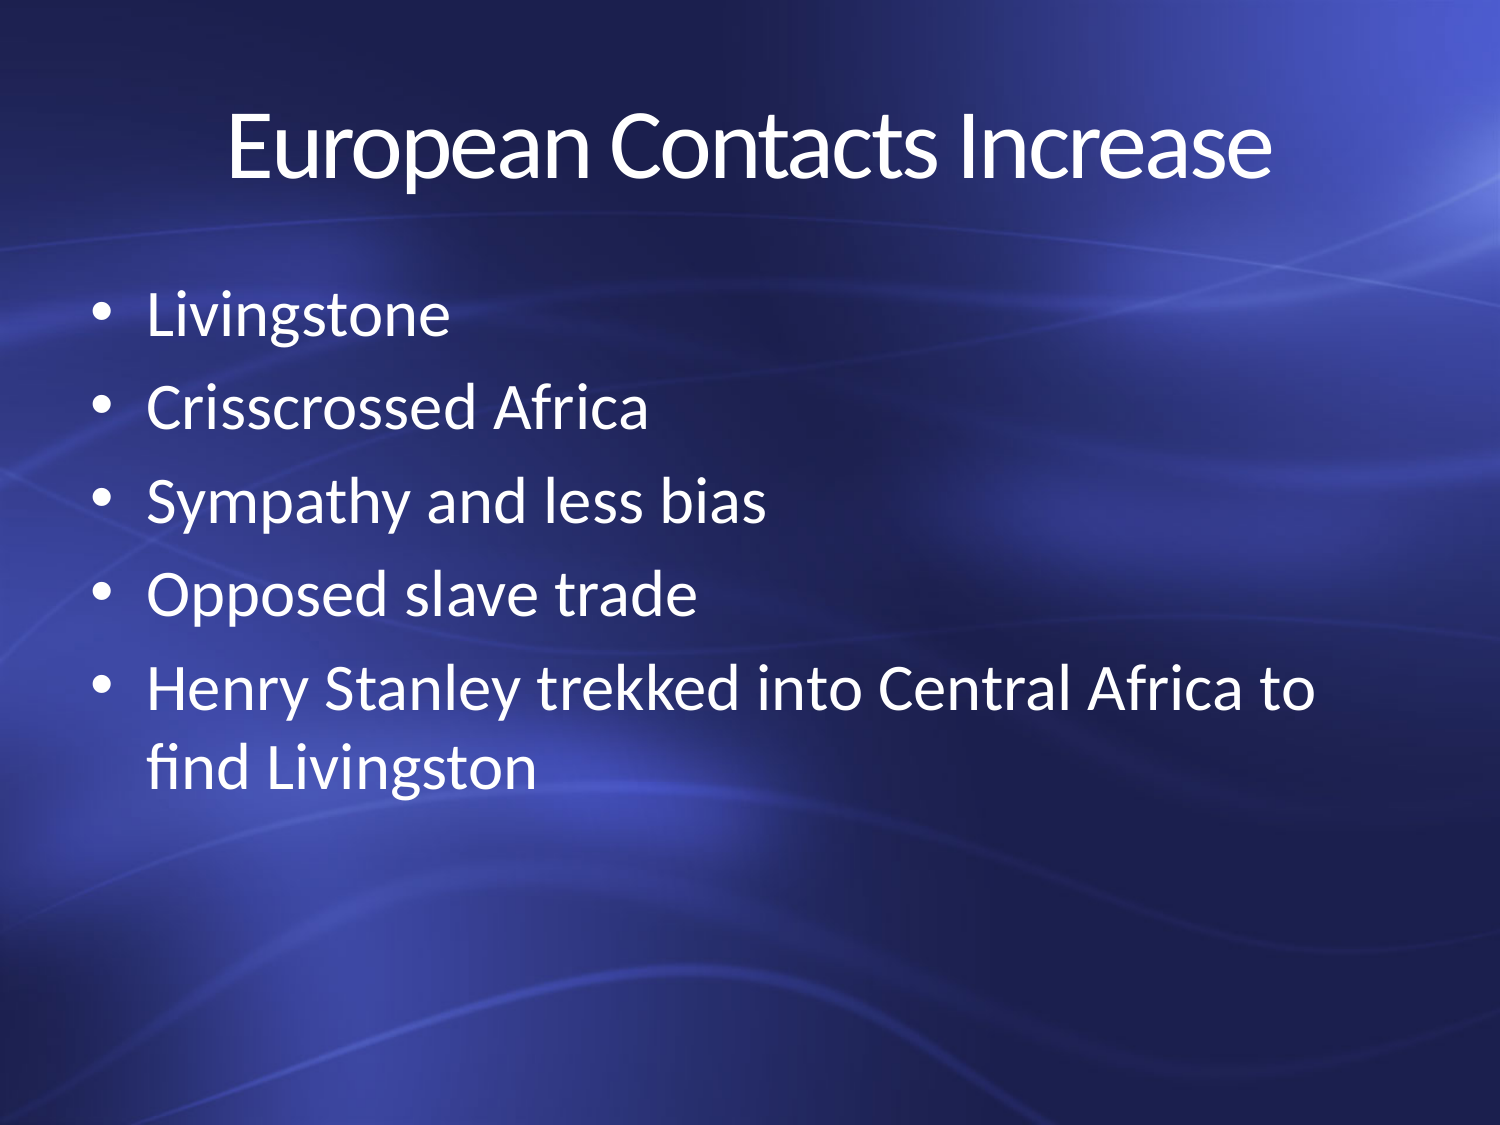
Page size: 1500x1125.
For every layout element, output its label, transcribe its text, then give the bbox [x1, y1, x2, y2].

picture [0, 0, 1500, 1125]
title European Contacts Increase [75, 45, 1425, 233]
list Livingstone Crisscrossed Africa Sympathy and less bias Opposed slave trade Henry Stanley trekked into Central Africa to find Livingston [75, 262, 1425, 1005]
